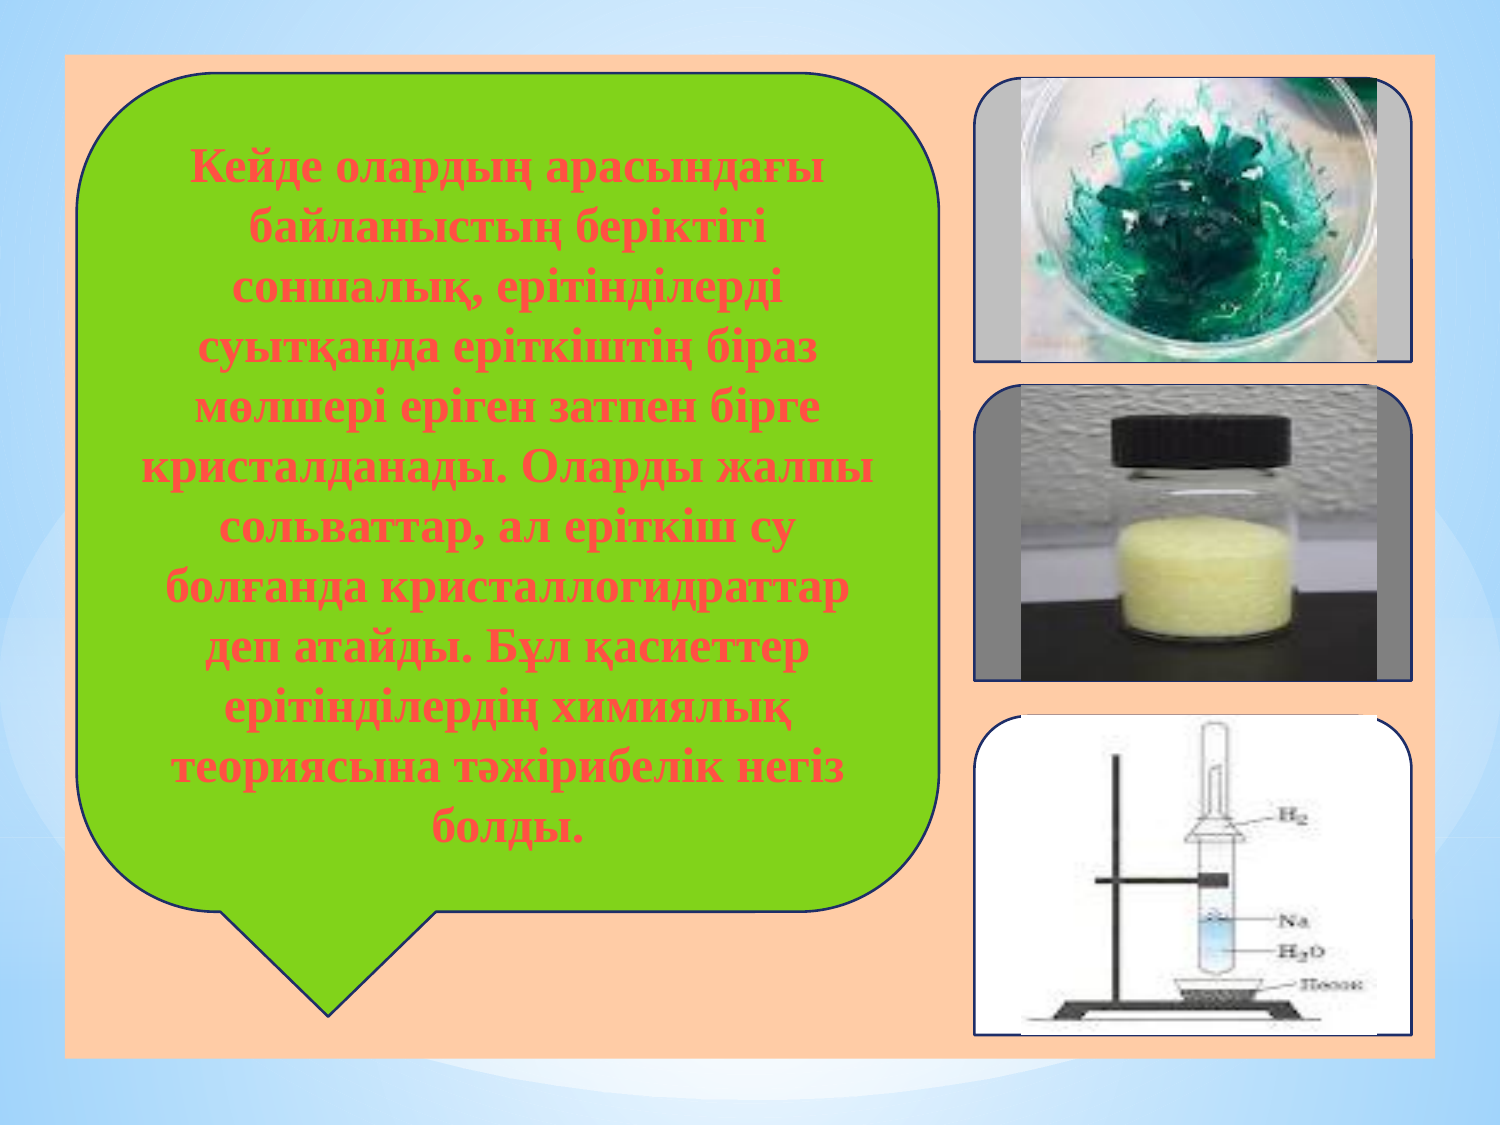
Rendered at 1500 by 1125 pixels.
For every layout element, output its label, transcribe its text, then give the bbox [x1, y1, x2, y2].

list [64, 54, 1436, 1059]
text_box [973, 76, 1021, 364]
picture [1021, 715, 1377, 1036]
text_box [1381, 719, 1413, 1037]
picture [1021, 77, 1377, 362]
text_box Кейде олардың арасындағы байланыстың беріктігі соншалық, ерітінділерді суытқанда еріткіштің біраз мөлшері еріген затпен бірге кристалданады. Оларды жалпы сольваттар, ал еріткіш су болғанда кристаллогидраттар деп атайды. Бұл қасиеттер ерітінділердің химиялық теориясына тәжірибелік негіз болды. [75, 71, 941, 1018]
text_box [1380, 387, 1413, 682]
text_box [973, 384, 1019, 682]
text_box [973, 715, 1019, 1037]
picture [1021, 385, 1377, 681]
text_box [1380, 79, 1413, 364]
